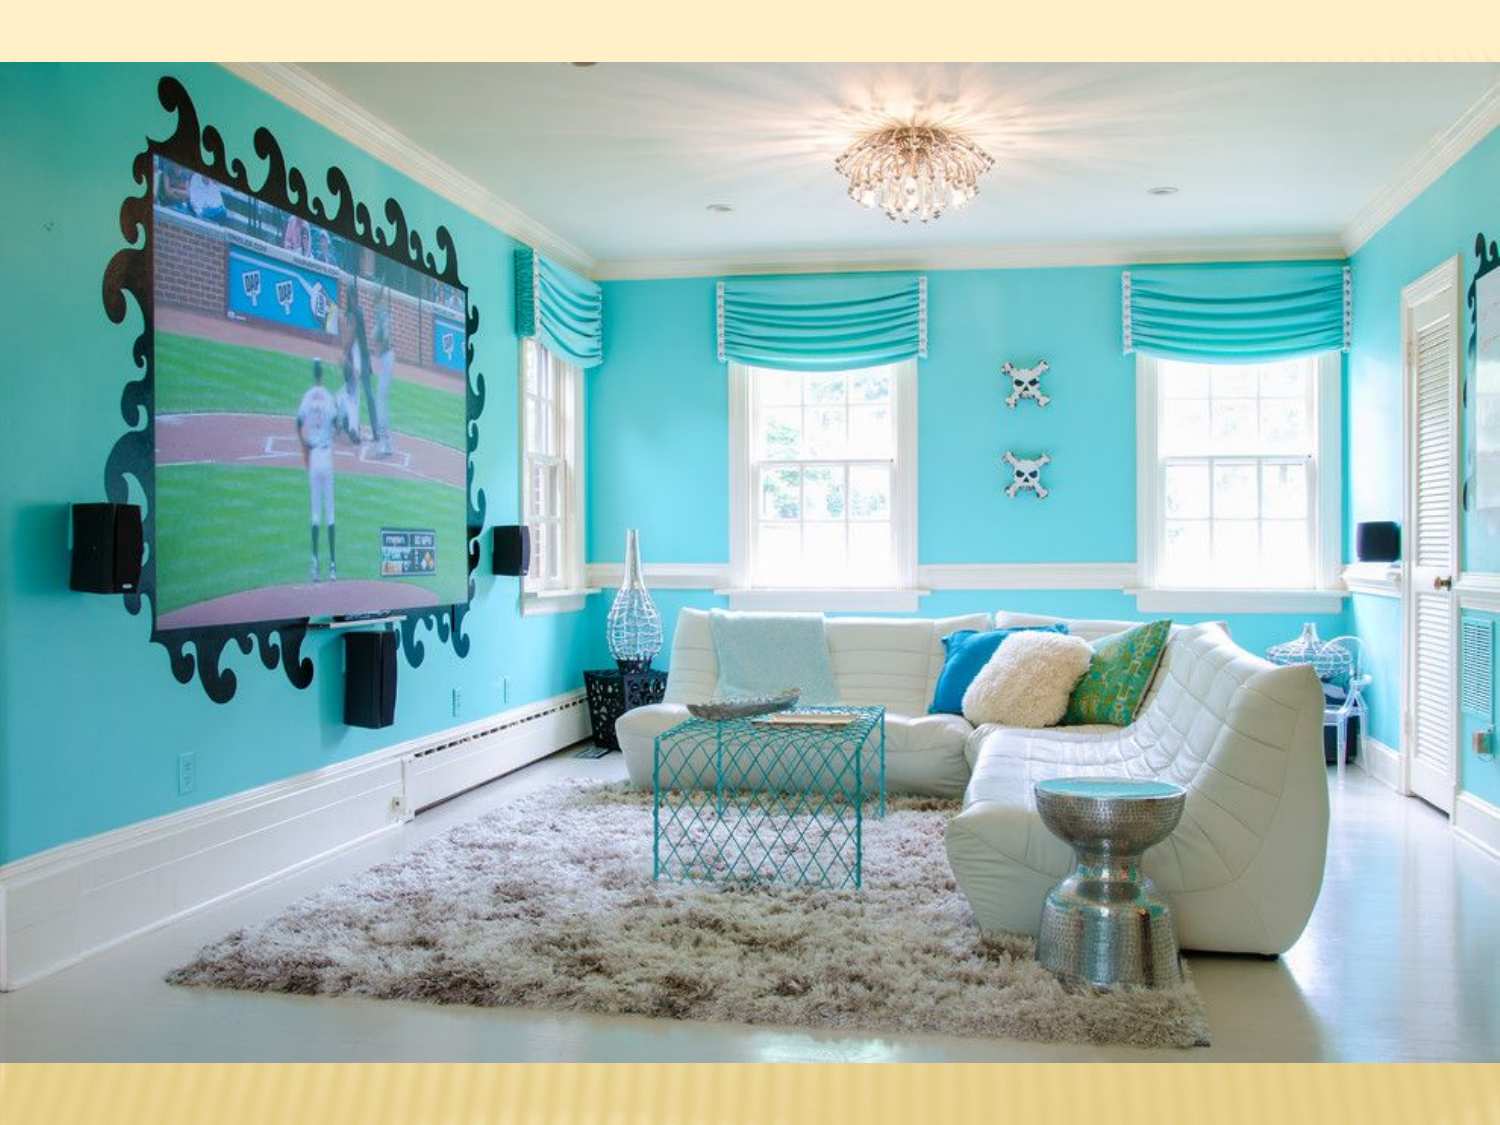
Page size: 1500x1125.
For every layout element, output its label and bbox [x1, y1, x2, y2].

picture [0, 62, 1500, 1063]
